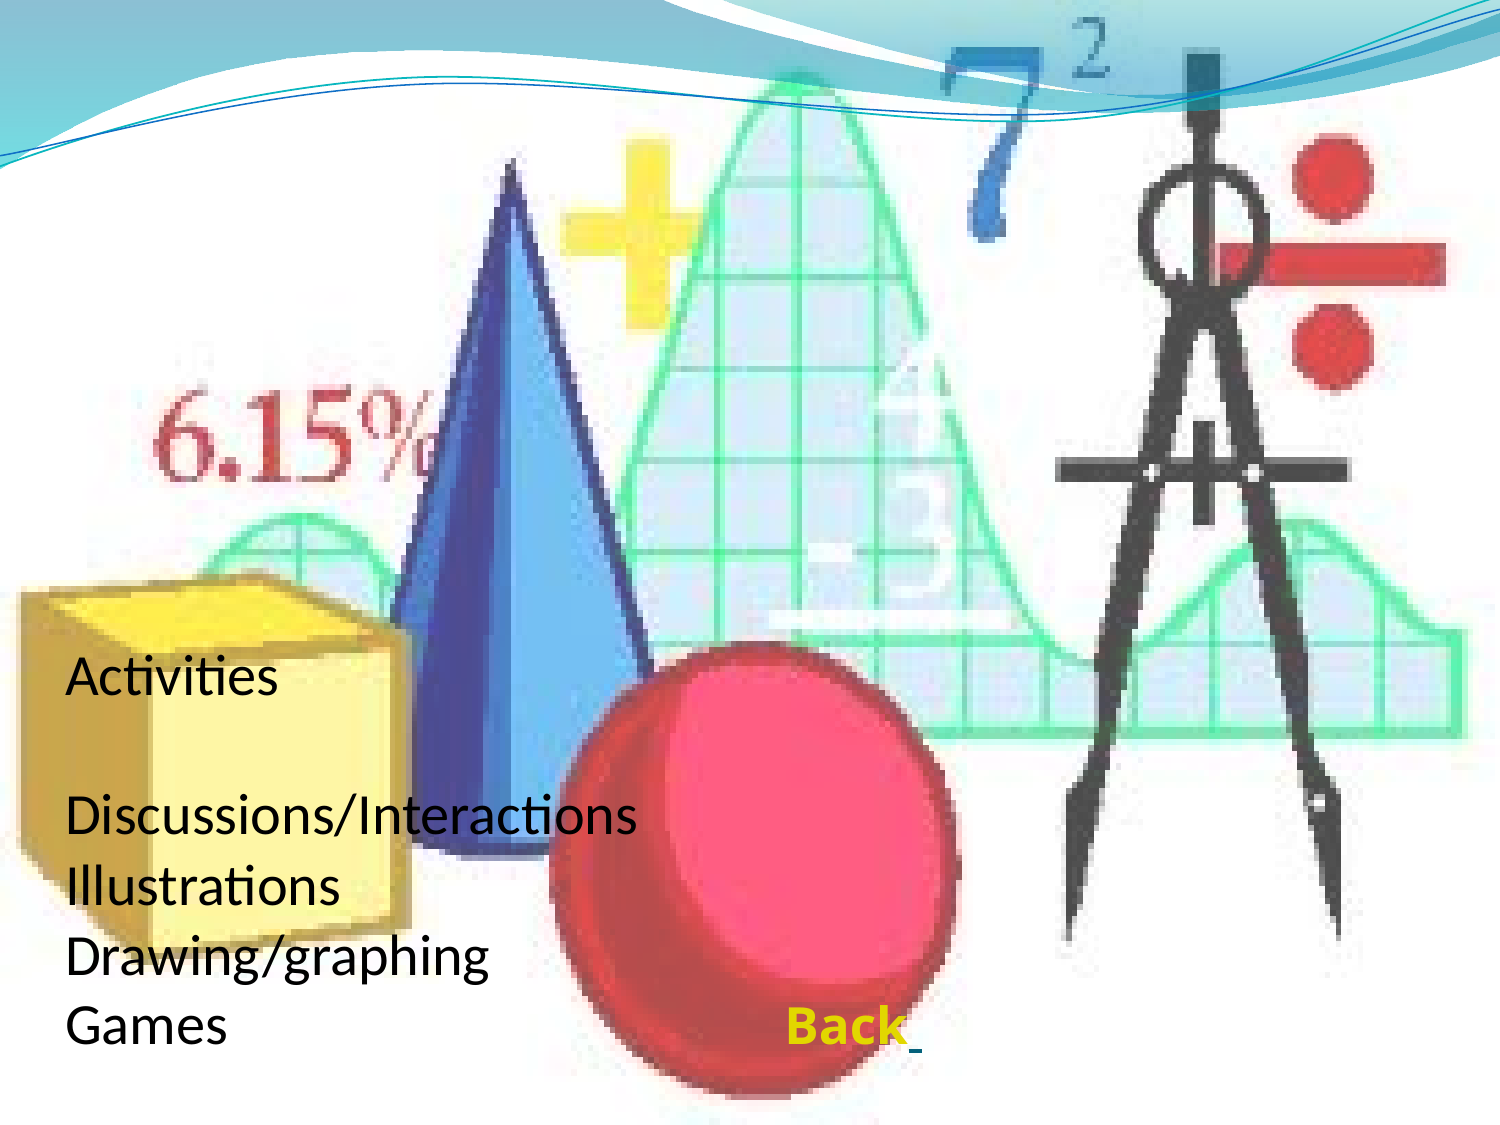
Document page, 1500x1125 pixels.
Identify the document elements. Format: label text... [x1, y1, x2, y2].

title Activities Discussions/Interactions Illustrations Drawing/graphing Games Back [64, 125, 1415, 1057]
